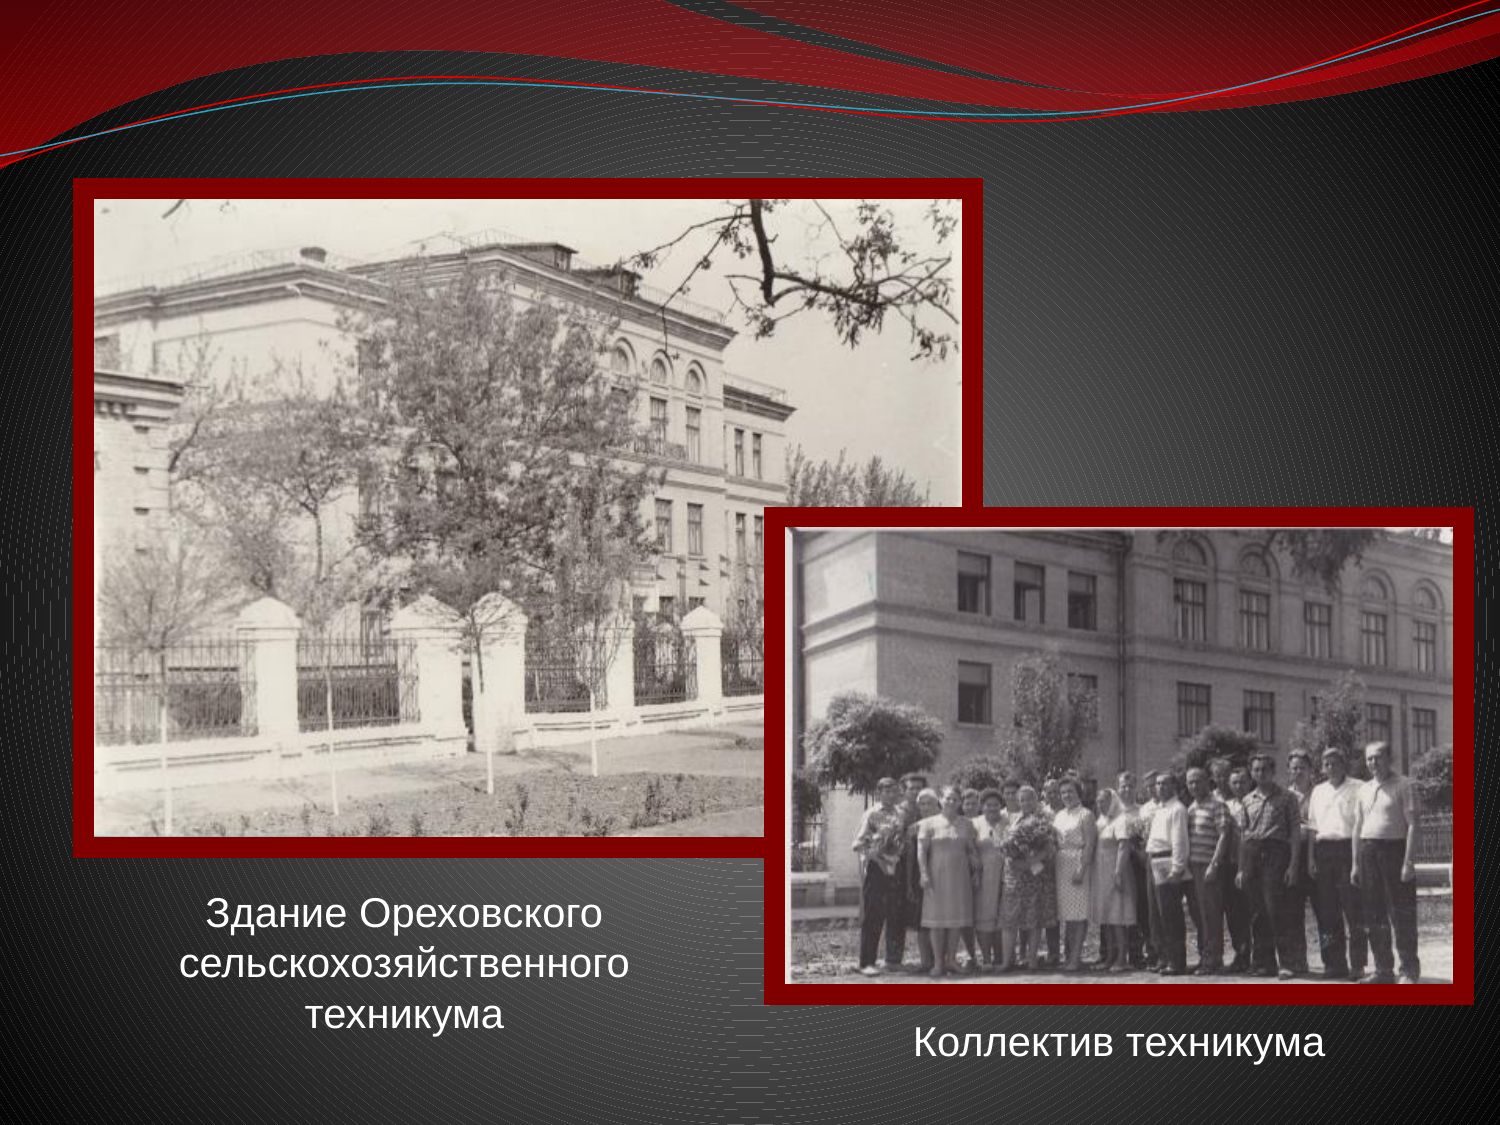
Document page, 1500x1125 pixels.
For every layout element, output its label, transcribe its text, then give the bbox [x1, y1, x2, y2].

picture [784, 527, 1454, 985]
text_box Здание Ореховского сельскохозяйственного техникума [70, 878, 739, 1044]
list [93, 198, 963, 838]
text_box Коллектив техникума [785, 1007, 1454, 1073]
